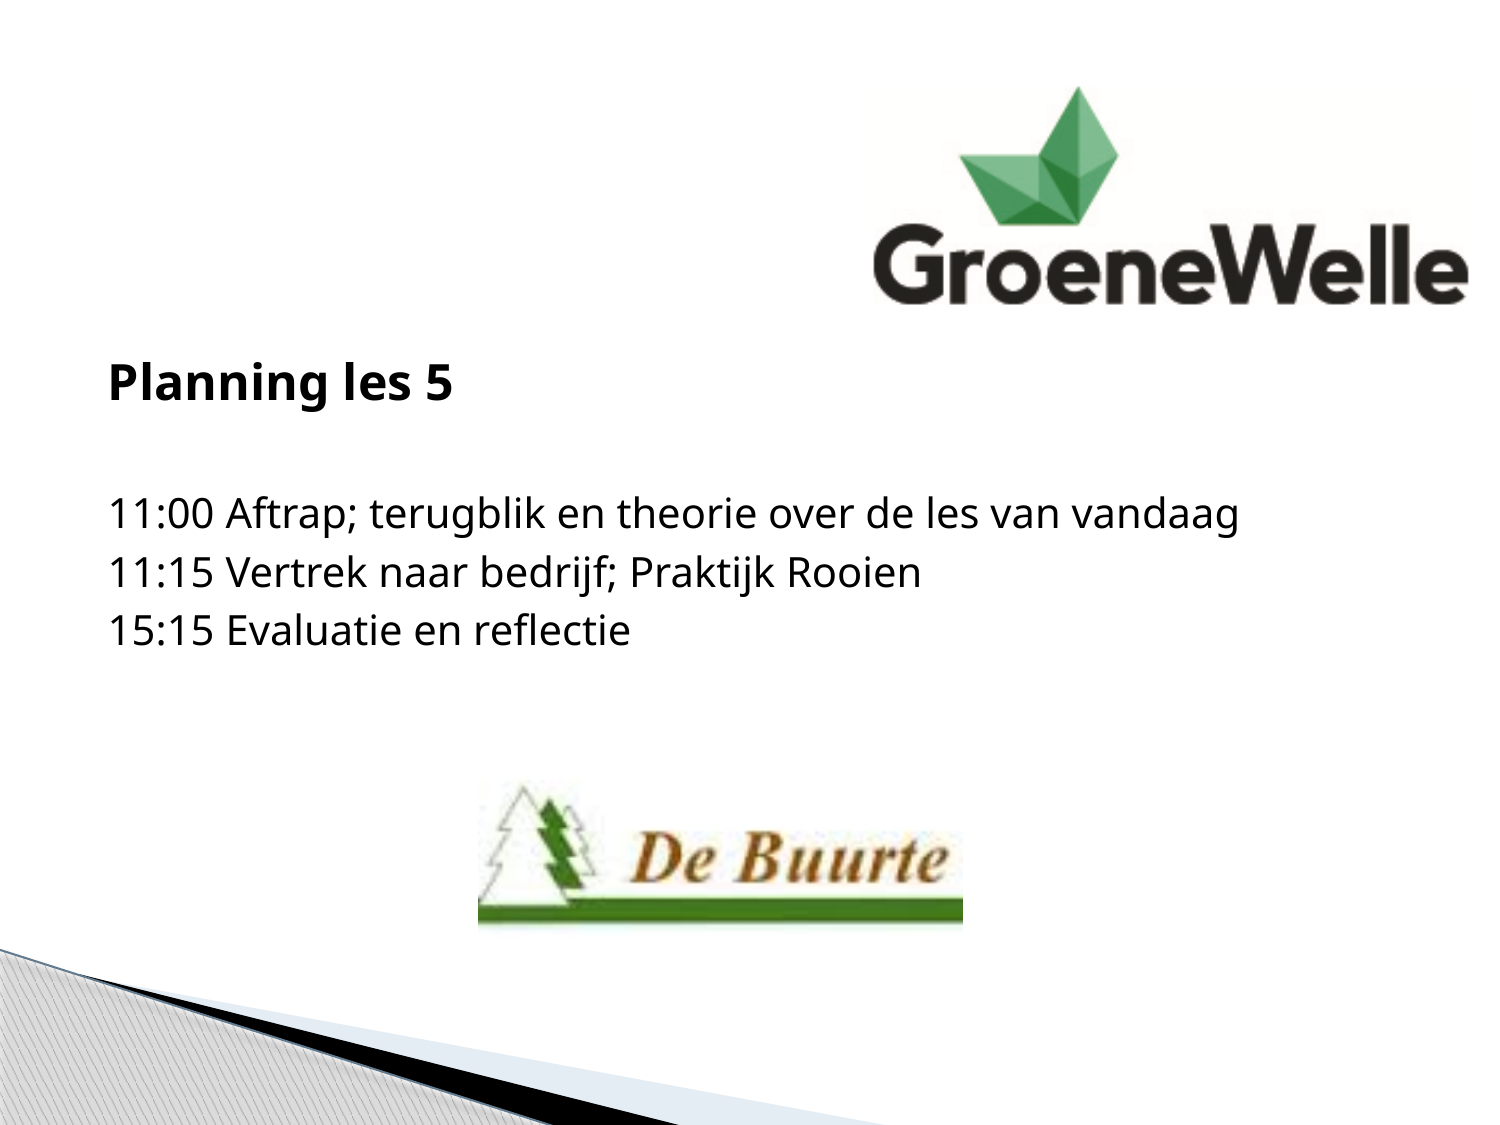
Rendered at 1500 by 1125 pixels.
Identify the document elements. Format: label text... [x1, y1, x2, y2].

picture [478, 730, 963, 986]
picture [867, 83, 1473, 308]
list Planning les 5 11:00 Aftrap; terugblik en theorie over de les van vandaag 11:15 Vertrek naar bedrijf; Praktijk Rooien 15:15 Evaluatie en reflectie [75, 267, 1425, 986]
